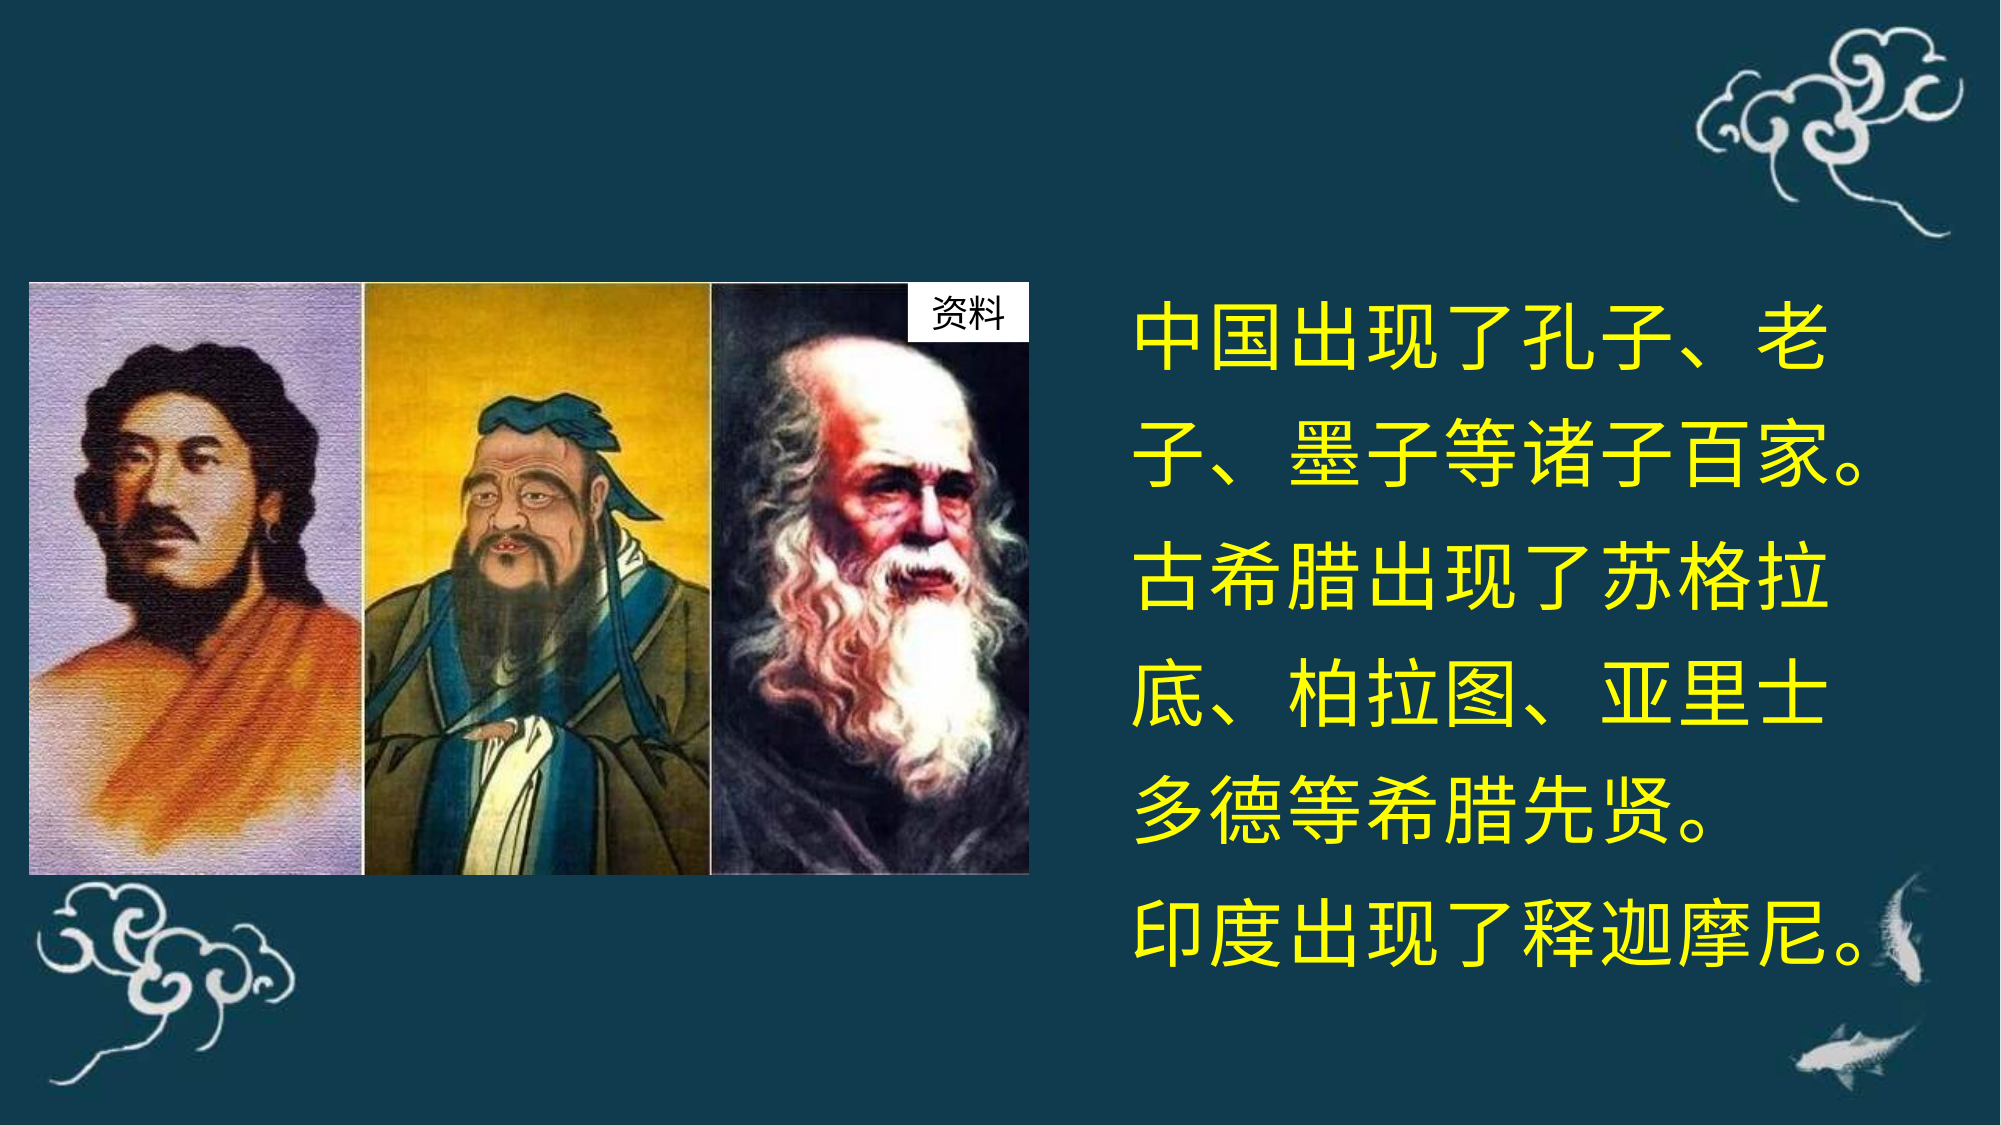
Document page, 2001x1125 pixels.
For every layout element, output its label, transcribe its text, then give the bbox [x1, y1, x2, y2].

list 中国出现了孔子、老子、墨子等诸子百家。 古希腊出现了苏格拉底、柏拉图、亚里士多德等希腊先贤。 印度出现了释迦摩尼。 [1116, 255, 1921, 1012]
picture [0, 0, 2001, 1125]
